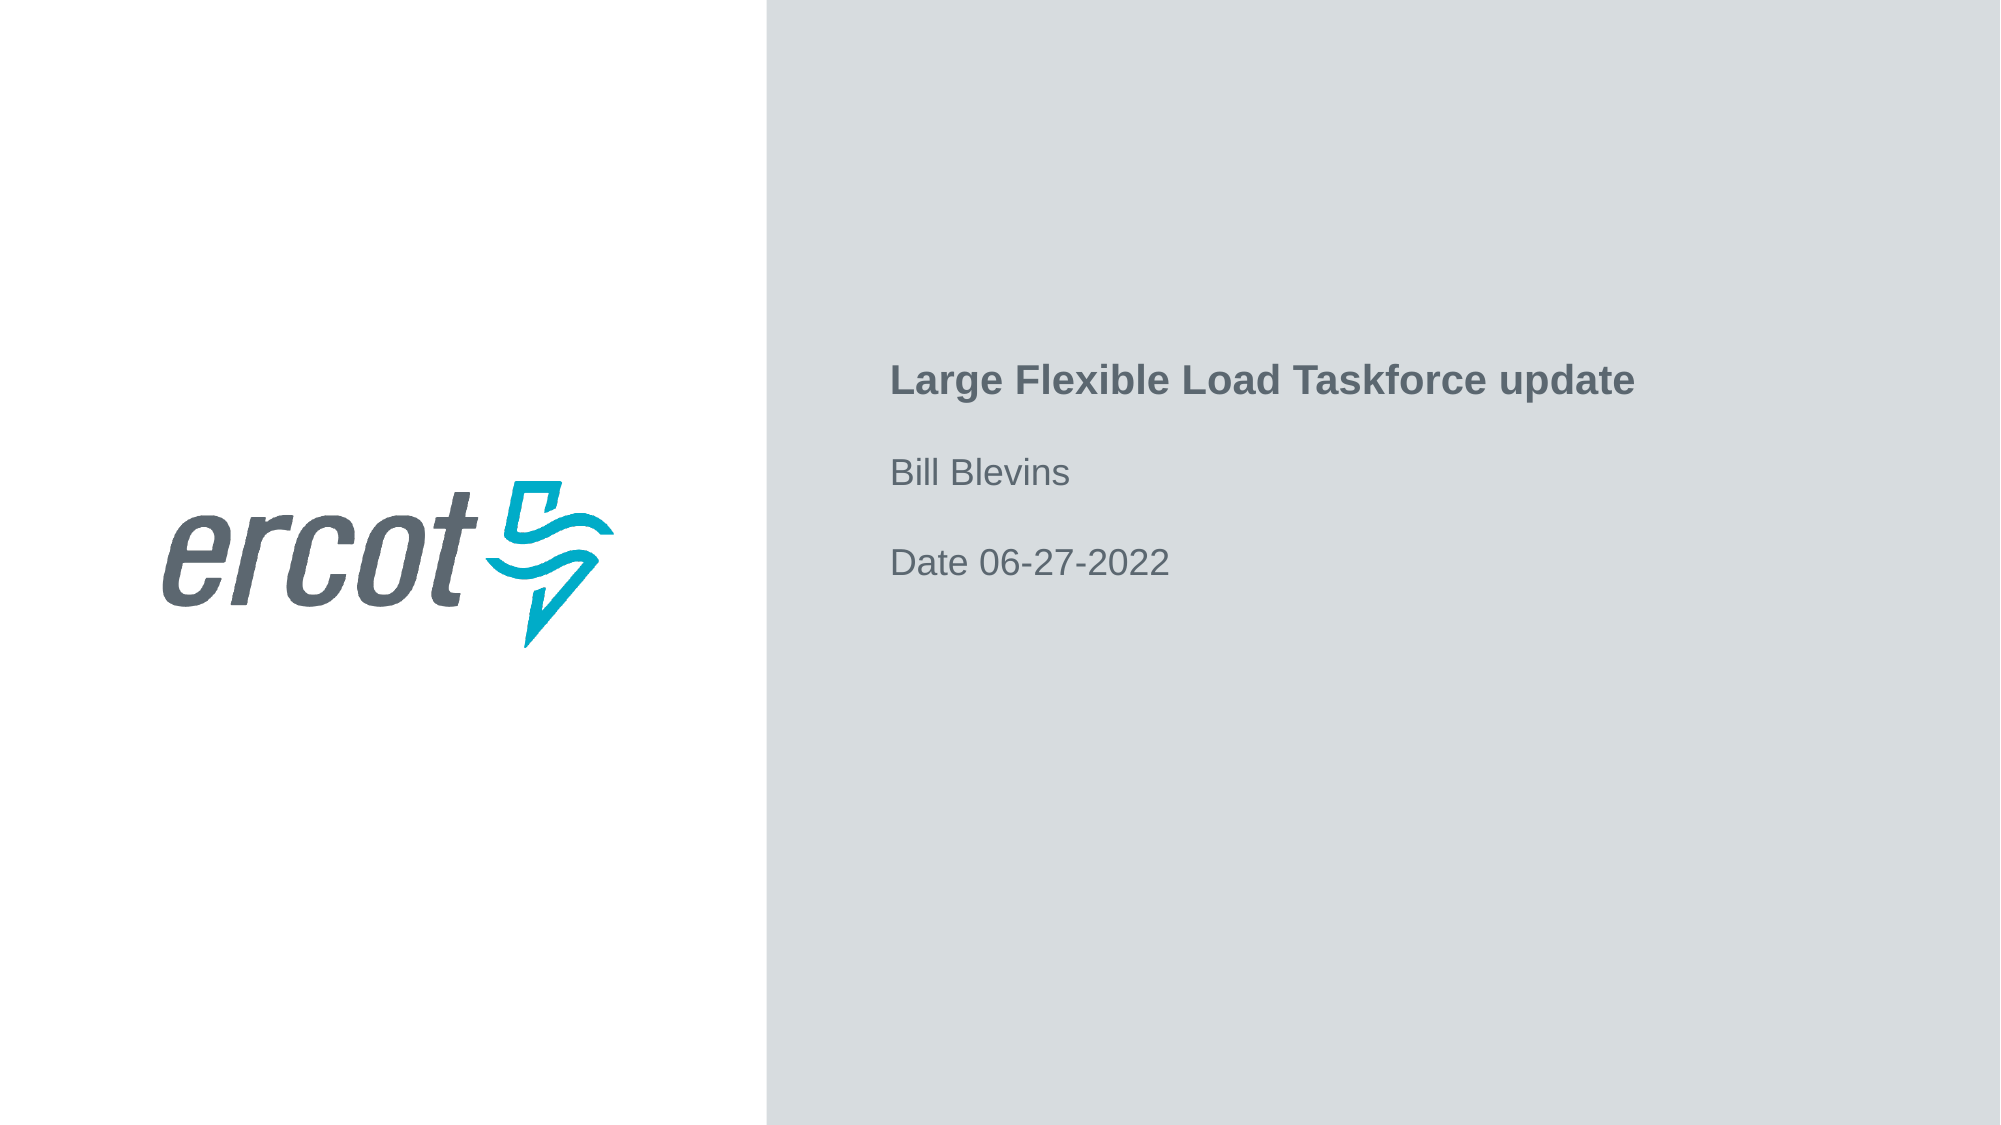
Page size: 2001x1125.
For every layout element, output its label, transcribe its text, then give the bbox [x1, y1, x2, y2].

text_box Large Flexible Load Taskforce update Bill Blevins Date 06-27-2022 [875, 345, 1802, 591]
picture [153, 471, 622, 654]
